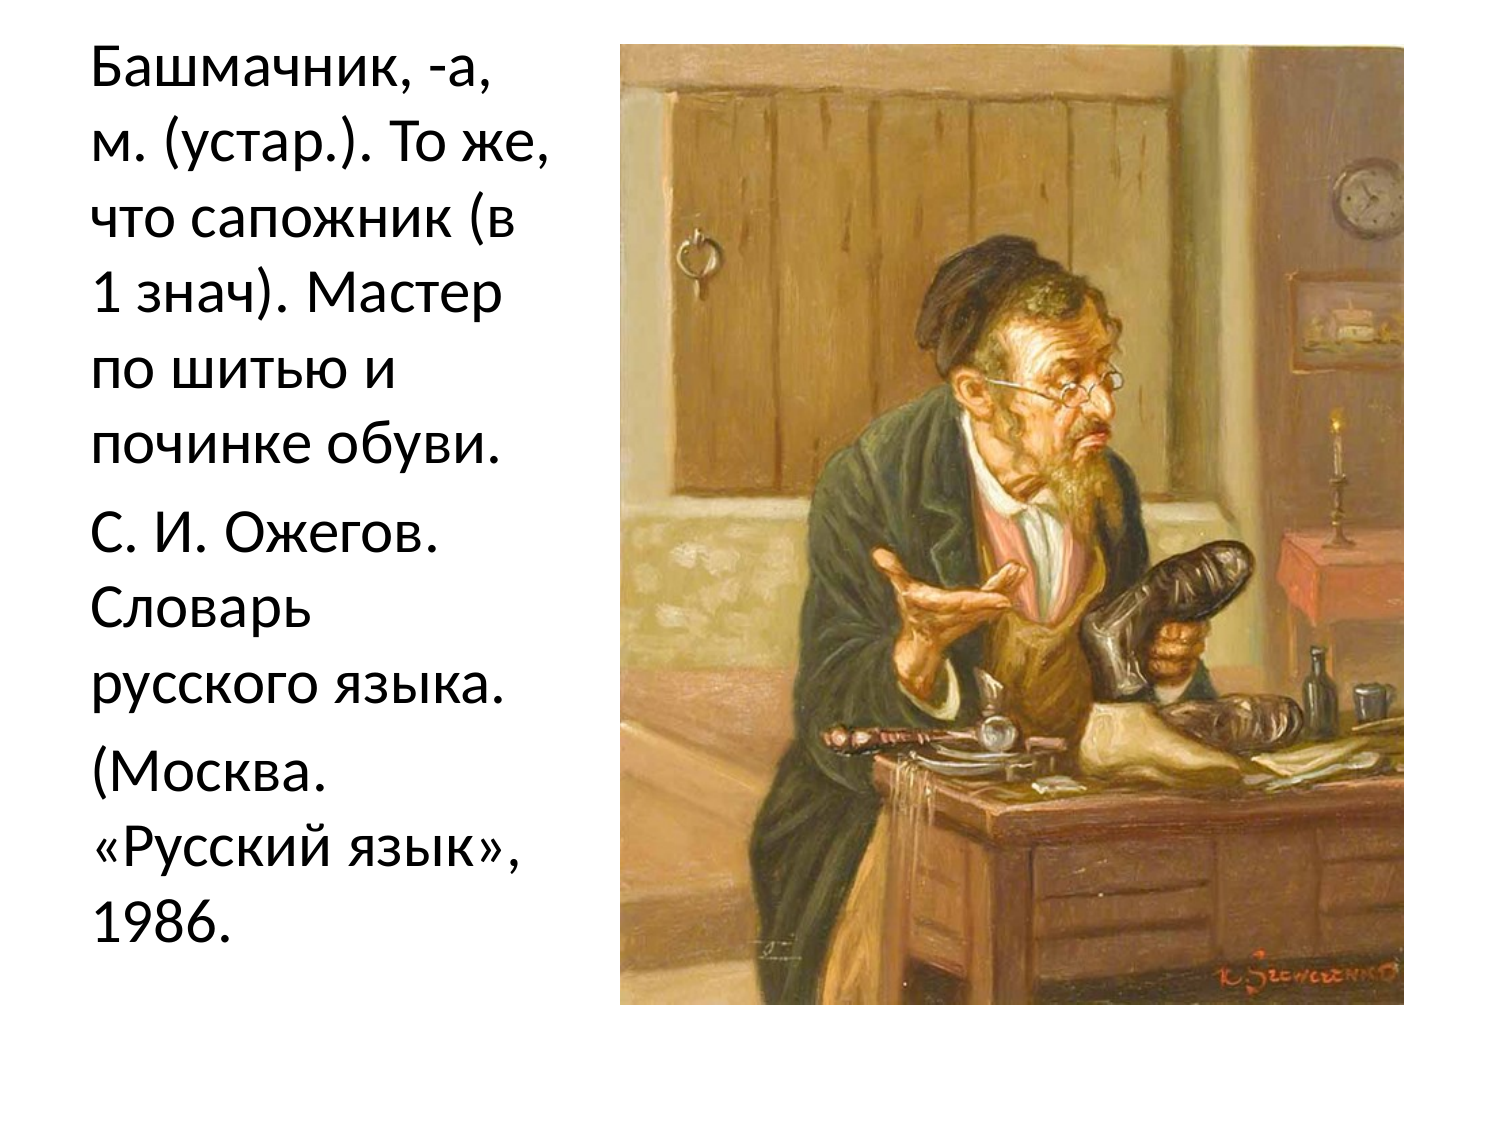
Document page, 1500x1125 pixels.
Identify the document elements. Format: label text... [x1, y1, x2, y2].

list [619, 44, 1404, 1006]
list Башмачник, -а, м. (устар.). То же, что сапожник (в 1 знач). Мастер по шитью и починке обуви. С. И. Ожегов. Словарь русского языка. (Москва. «Русский язык», 1986. [75, 15, 569, 976]
